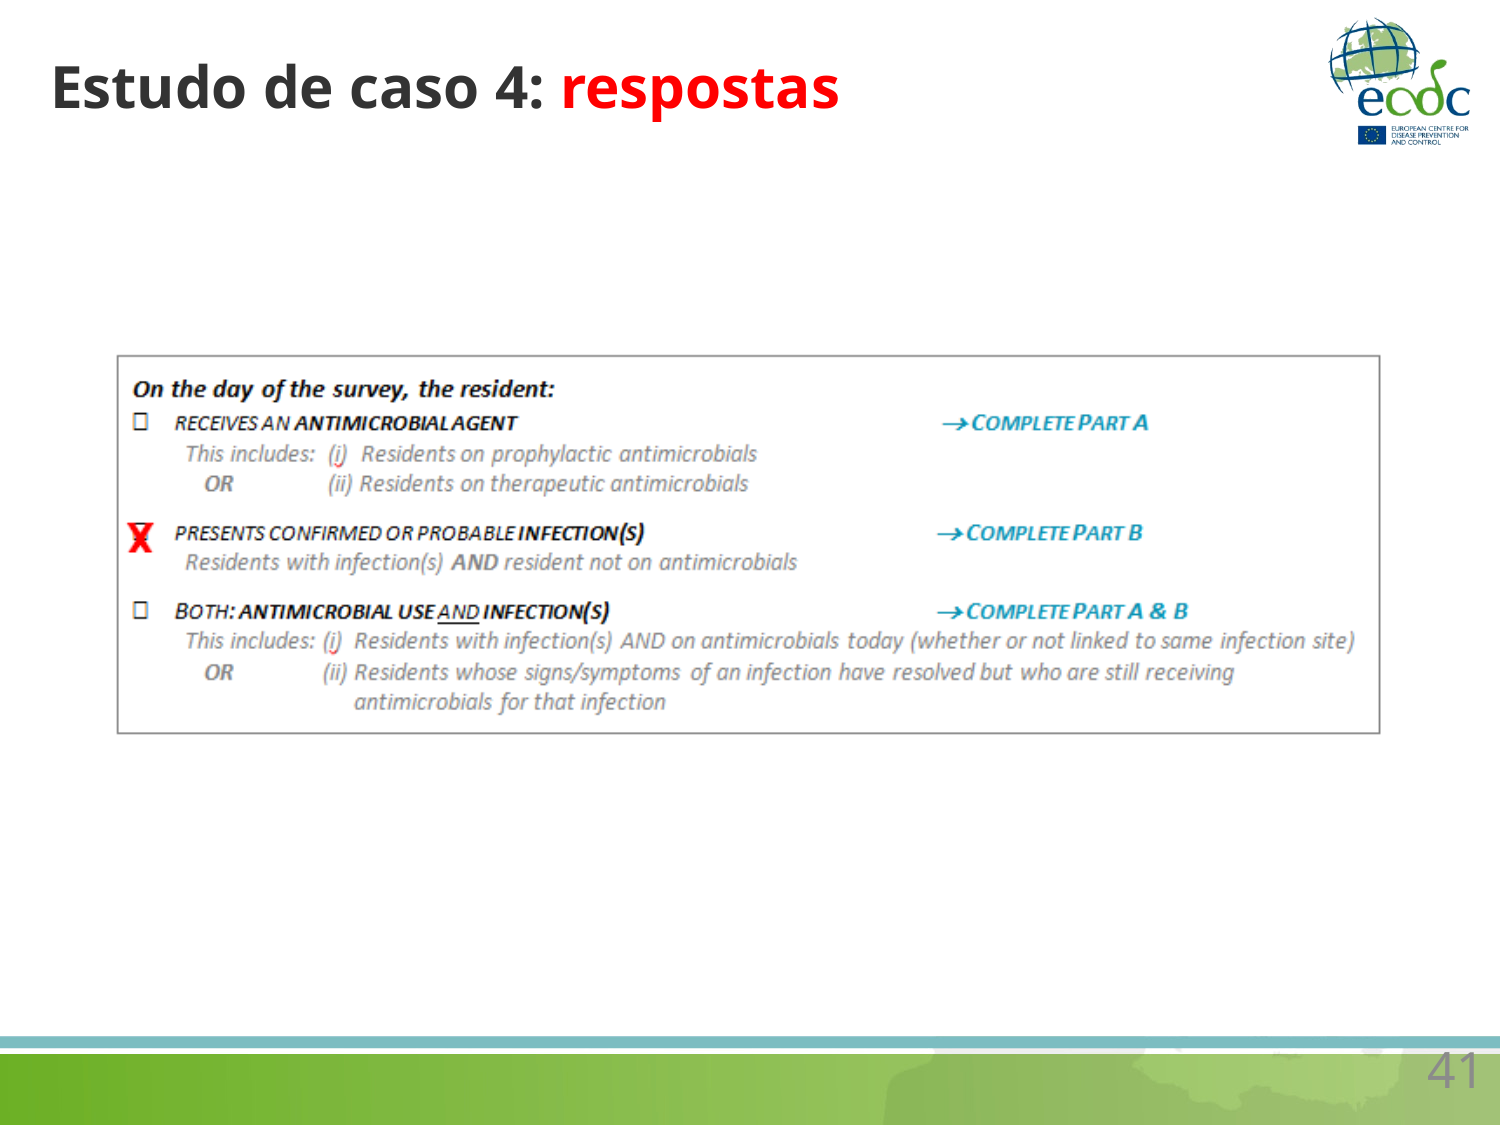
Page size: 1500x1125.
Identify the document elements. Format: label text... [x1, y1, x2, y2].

picture [0, 1036, 1500, 1125]
slide_number 41 [1149, 1042, 1500, 1103]
picture [1328, 17, 1473, 148]
picture [105, 338, 1394, 745]
title Estudo de caso 4: respostas [49, 58, 1401, 152]
